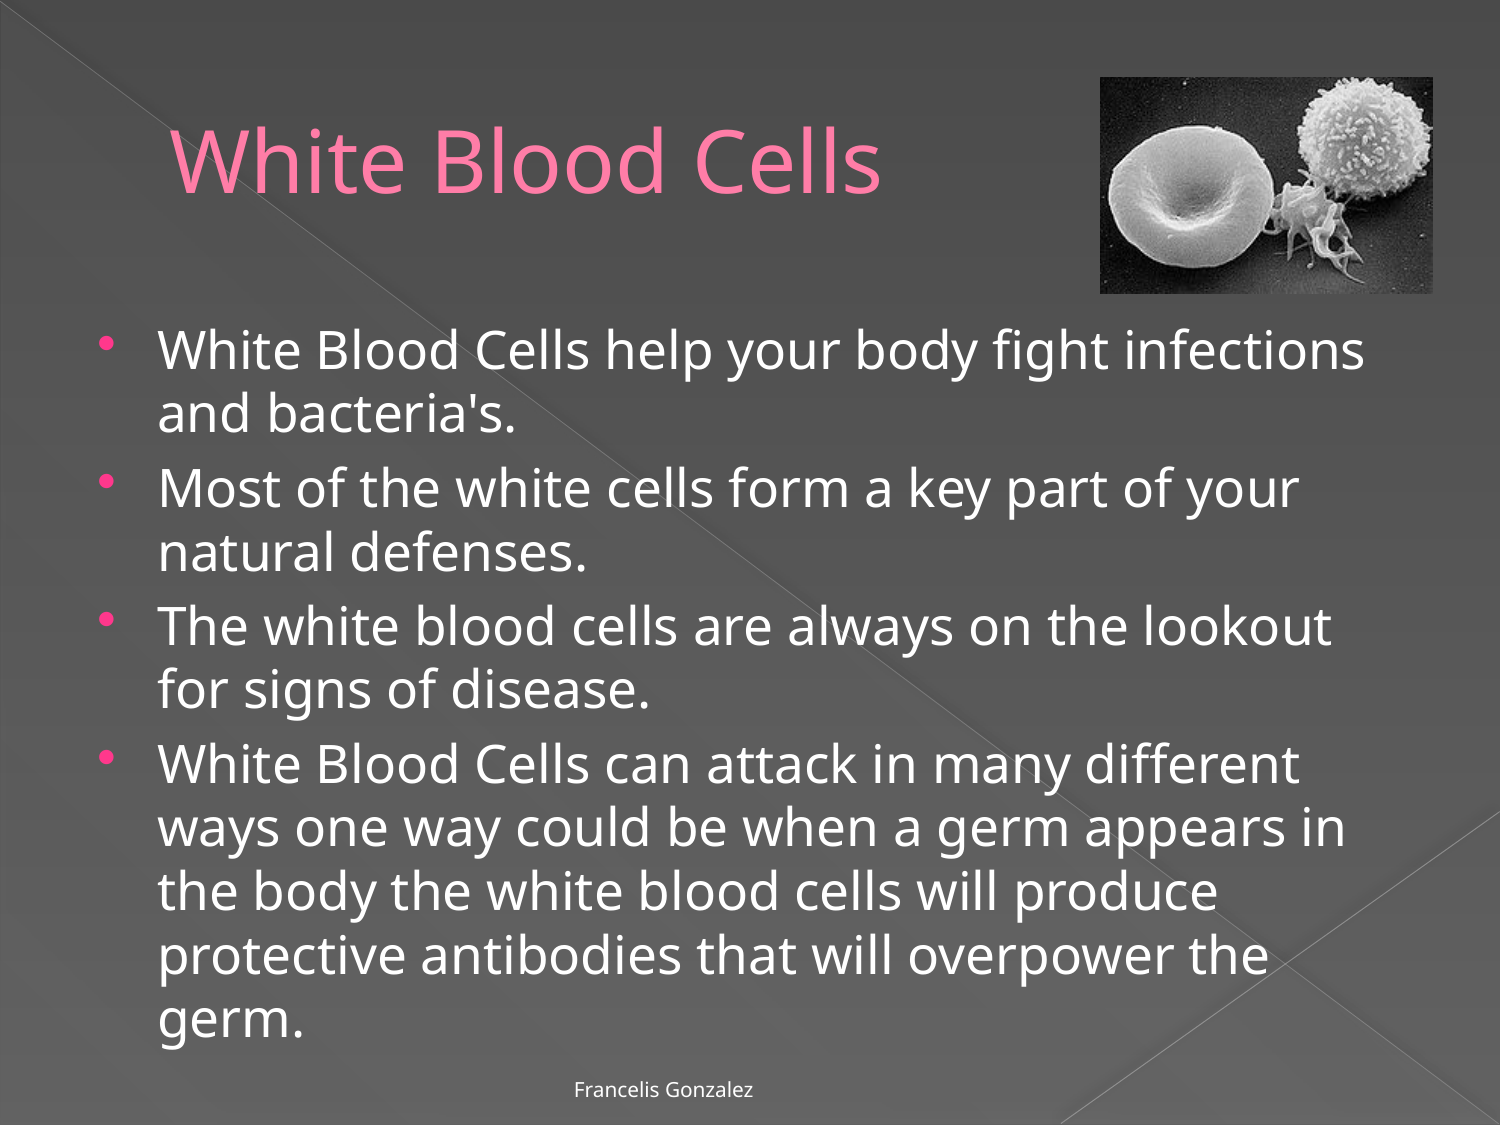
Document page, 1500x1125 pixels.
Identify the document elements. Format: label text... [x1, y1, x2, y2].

title White Blood Cells [75, 43, 1425, 274]
footer Francelis Gonzalez [75, 1063, 774, 1113]
picture [1099, 77, 1433, 295]
list White Blood Cells help your body fight infections and bacteria's. Most of the white cells form a key part of your natural defenses. The white blood cells are always on the lookout for signs of disease. White Blood Cells can attack in many different ways one way could be when a germ appears in the body the white blood cells will produce protective antibodies that will overpower the germ. [75, 308, 1425, 1059]
